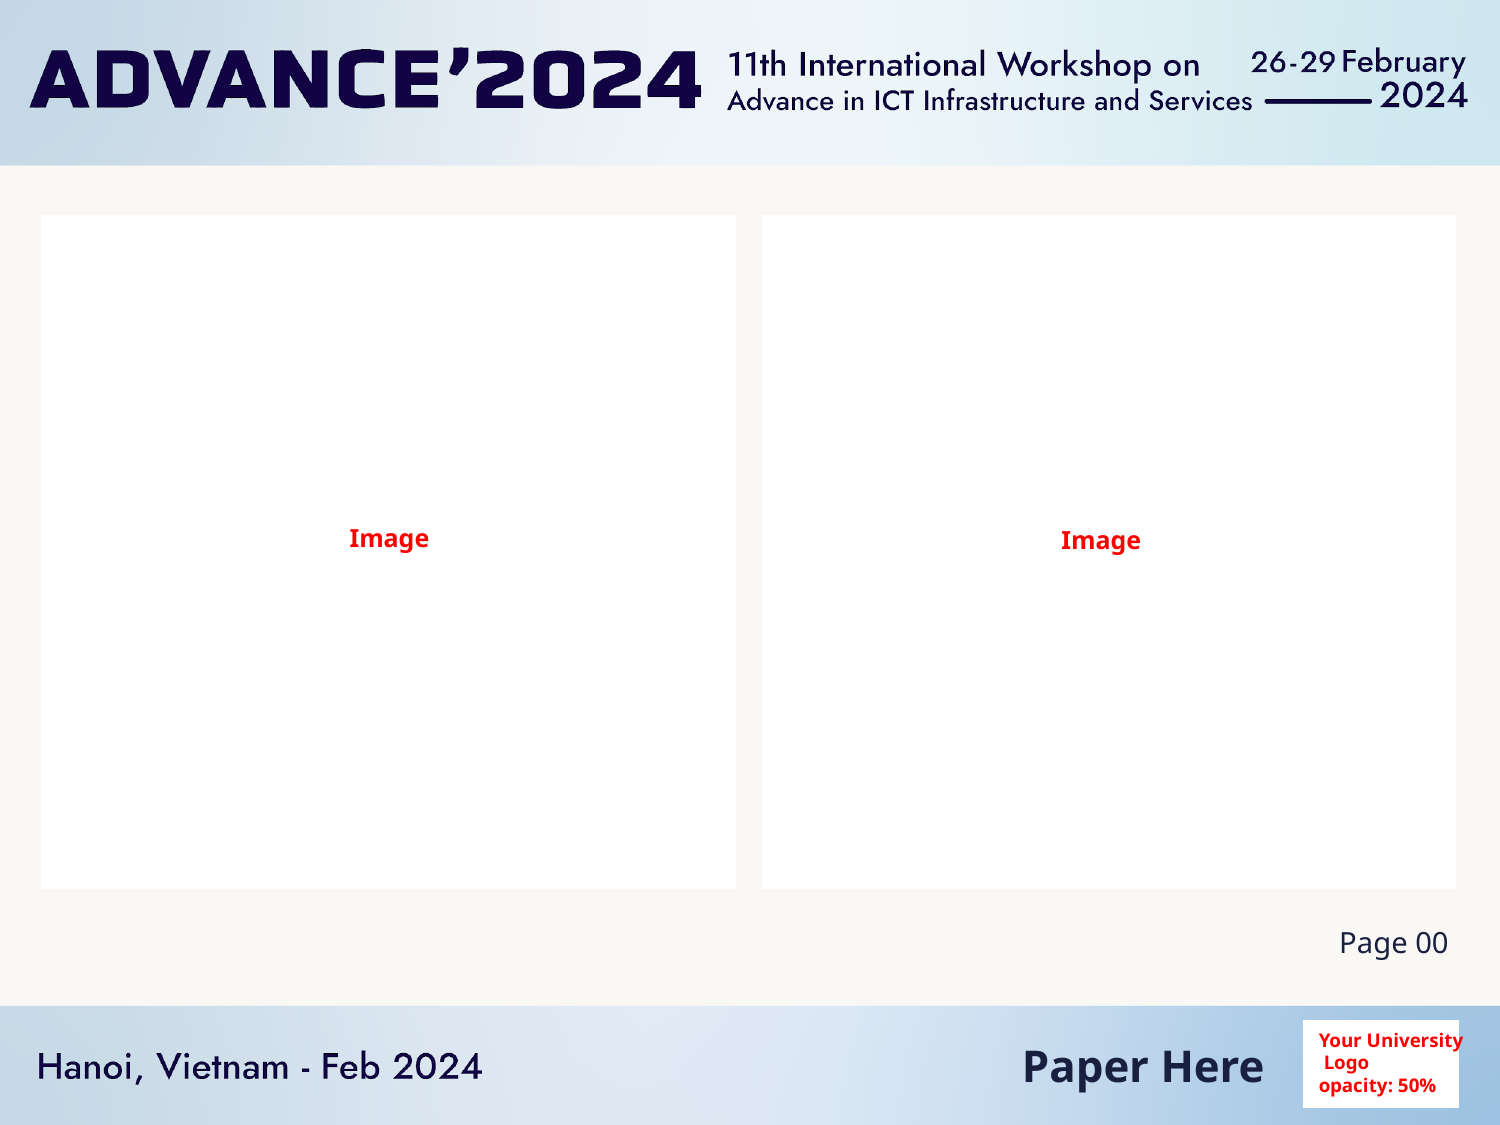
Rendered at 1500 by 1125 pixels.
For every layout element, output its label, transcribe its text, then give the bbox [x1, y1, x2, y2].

text_box Ima [42, 216, 736, 888]
text_box Paper Here [520, 1030, 1280, 1099]
text_box Ima [762, 216, 1456, 888]
text_box Image [283, 515, 496, 560]
picture [0, 0, 1500, 1125]
text_box Page 00 [1324, 917, 1485, 968]
text_box Image [995, 517, 1208, 563]
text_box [1303, 1020, 1479, 1107]
